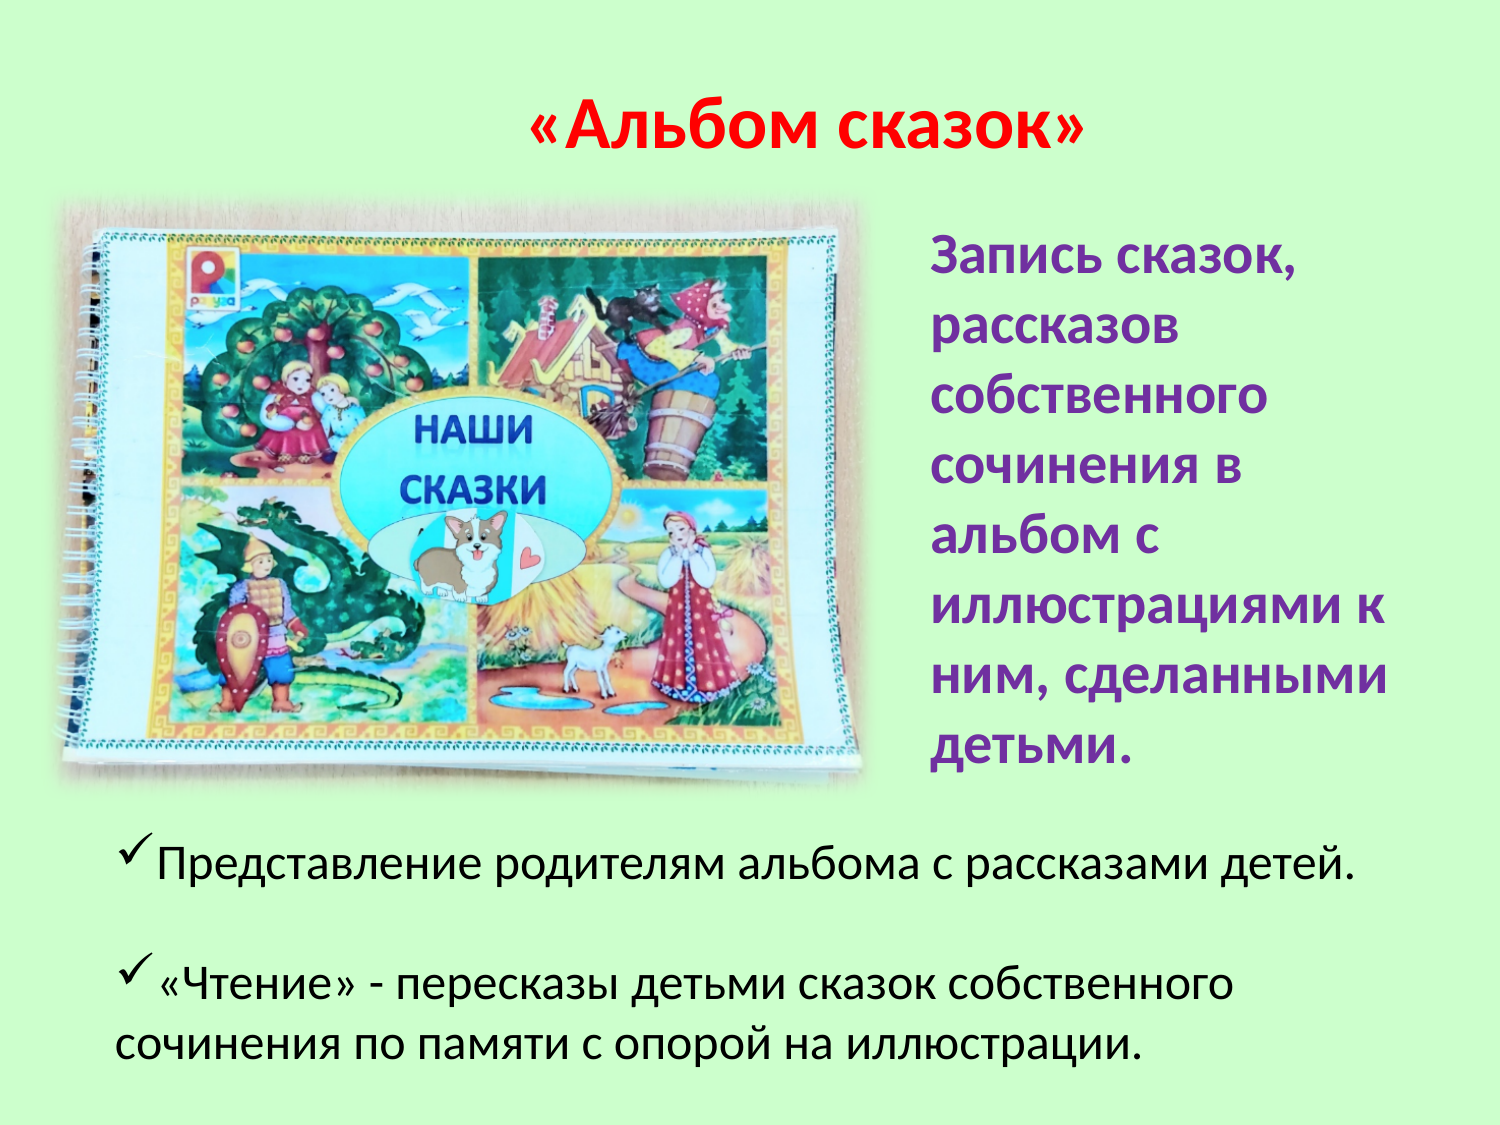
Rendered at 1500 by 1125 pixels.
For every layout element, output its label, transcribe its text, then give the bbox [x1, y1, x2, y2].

text_box «Альбом сказок» [360, 66, 1258, 172]
picture [40, 184, 881, 801]
text_box Запись сказок, рассказов собственного сочинения в альбом с иллюстрациями к ним, сделанными детьми. [915, 208, 1436, 783]
text_box Представление родителям альбома с рассказами детей. «Чтение» - пересказы детьми сказок собственного сочинения по памяти с опорой на иллюстрации. [100, 822, 1412, 1077]
